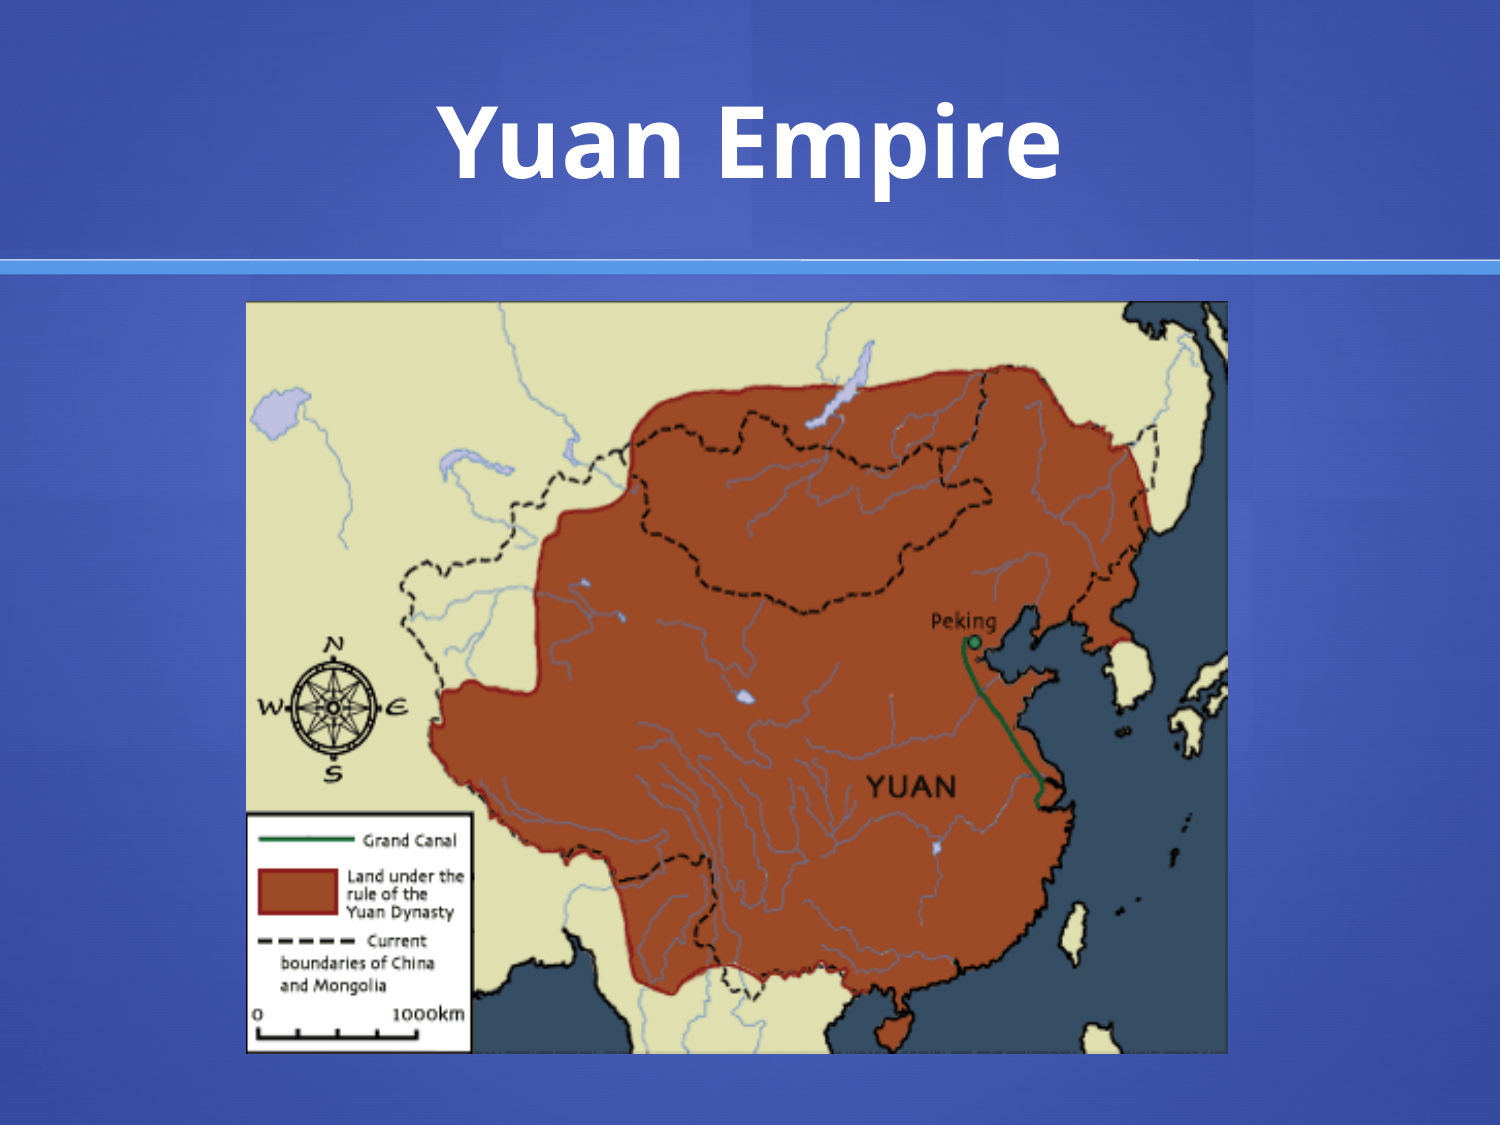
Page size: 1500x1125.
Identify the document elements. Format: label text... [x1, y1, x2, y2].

picture [245, 300, 1229, 1055]
title Yuan Empire [75, 45, 1425, 233]
